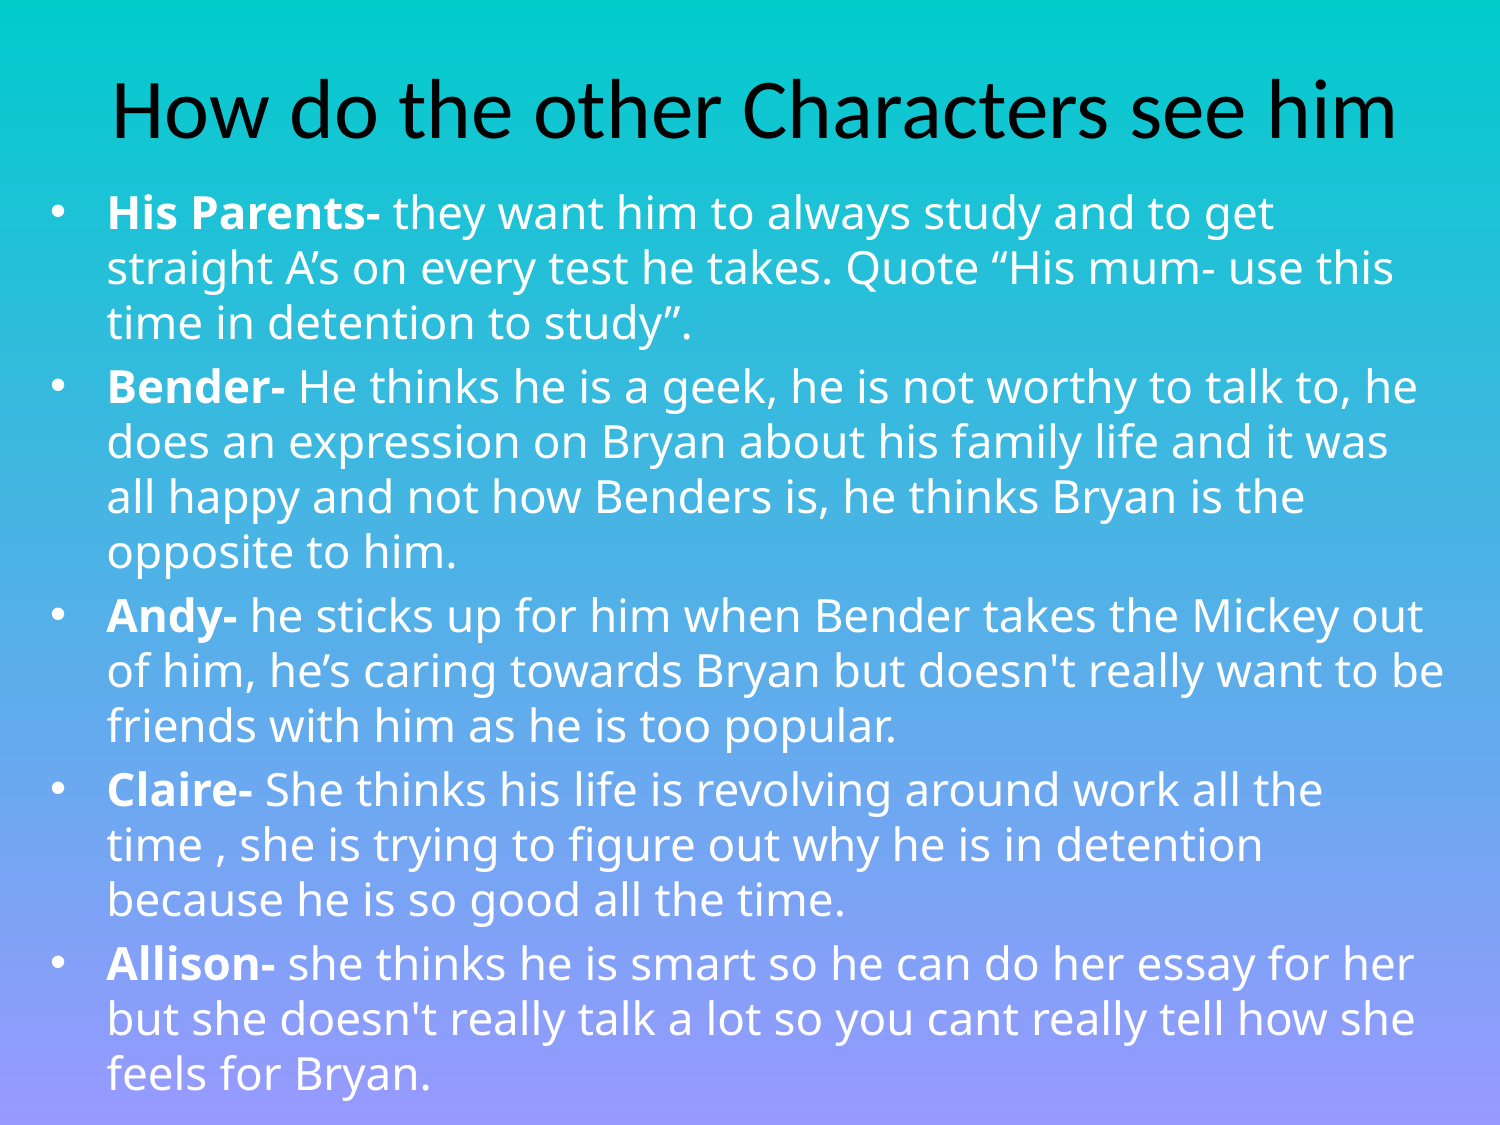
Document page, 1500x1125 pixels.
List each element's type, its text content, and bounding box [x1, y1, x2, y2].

list His Parents- they want him to always study and to get straight A’s on every test he takes. Quote “His mum- use this time in detention to study”. Bender- He thinks he is a geek, he is not worthy to talk to, he does an expression on Bryan about his family life and it was all happy and not how Benders is, he thinks Bryan is the opposite to him. Andy- he sticks up for him when Bender takes the Mickey out of him, he’s caring towards Bryan but doesn't really want to be friends with him as he is too popular. Claire- She thinks his life is revolving around work all the time , she is trying to figure out why he is in detention because he is so good all the time. Allison- she thinks he is smart so he can do her essay for her but she doesn't really talk a lot so you cant really tell how she feels for Bryan. [35, 175, 1465, 1125]
title How do the other Characters see him [46, 45, 1465, 164]
